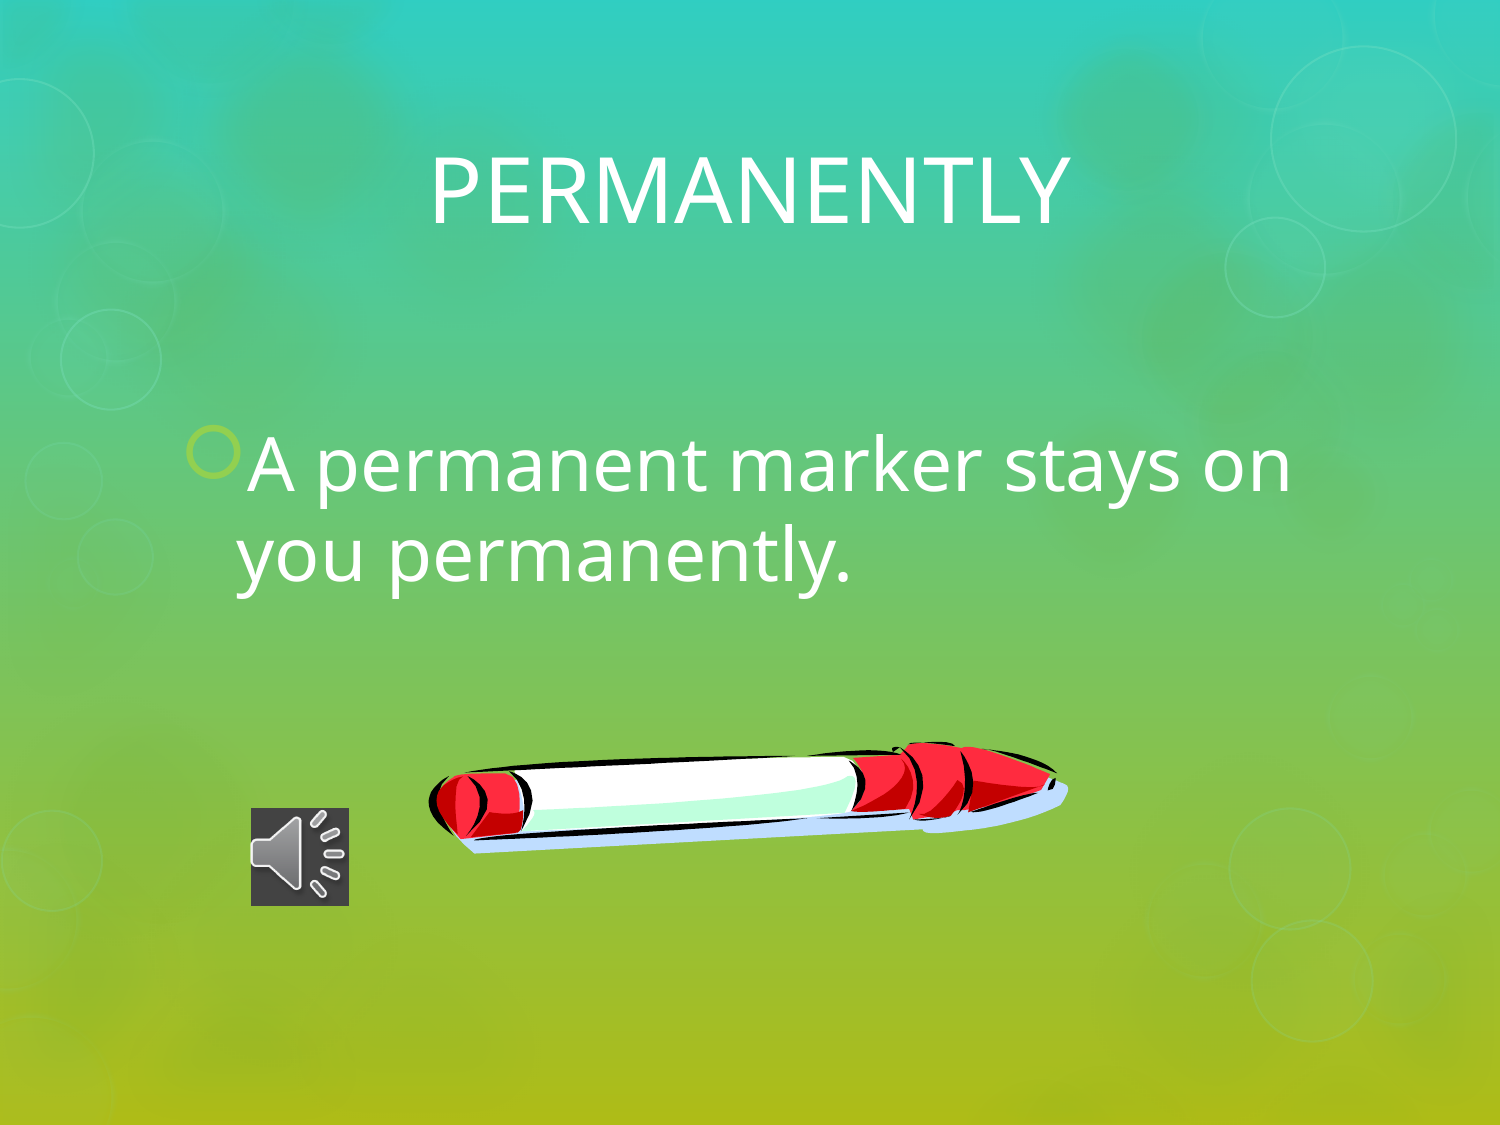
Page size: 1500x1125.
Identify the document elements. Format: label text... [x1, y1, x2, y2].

title PERMANENTLY [165, 110, 1335, 263]
picture [399, 736, 1076, 854]
list A permanent marker stays on you permanently. [165, 299, 1335, 713]
picture [249, 806, 351, 908]
